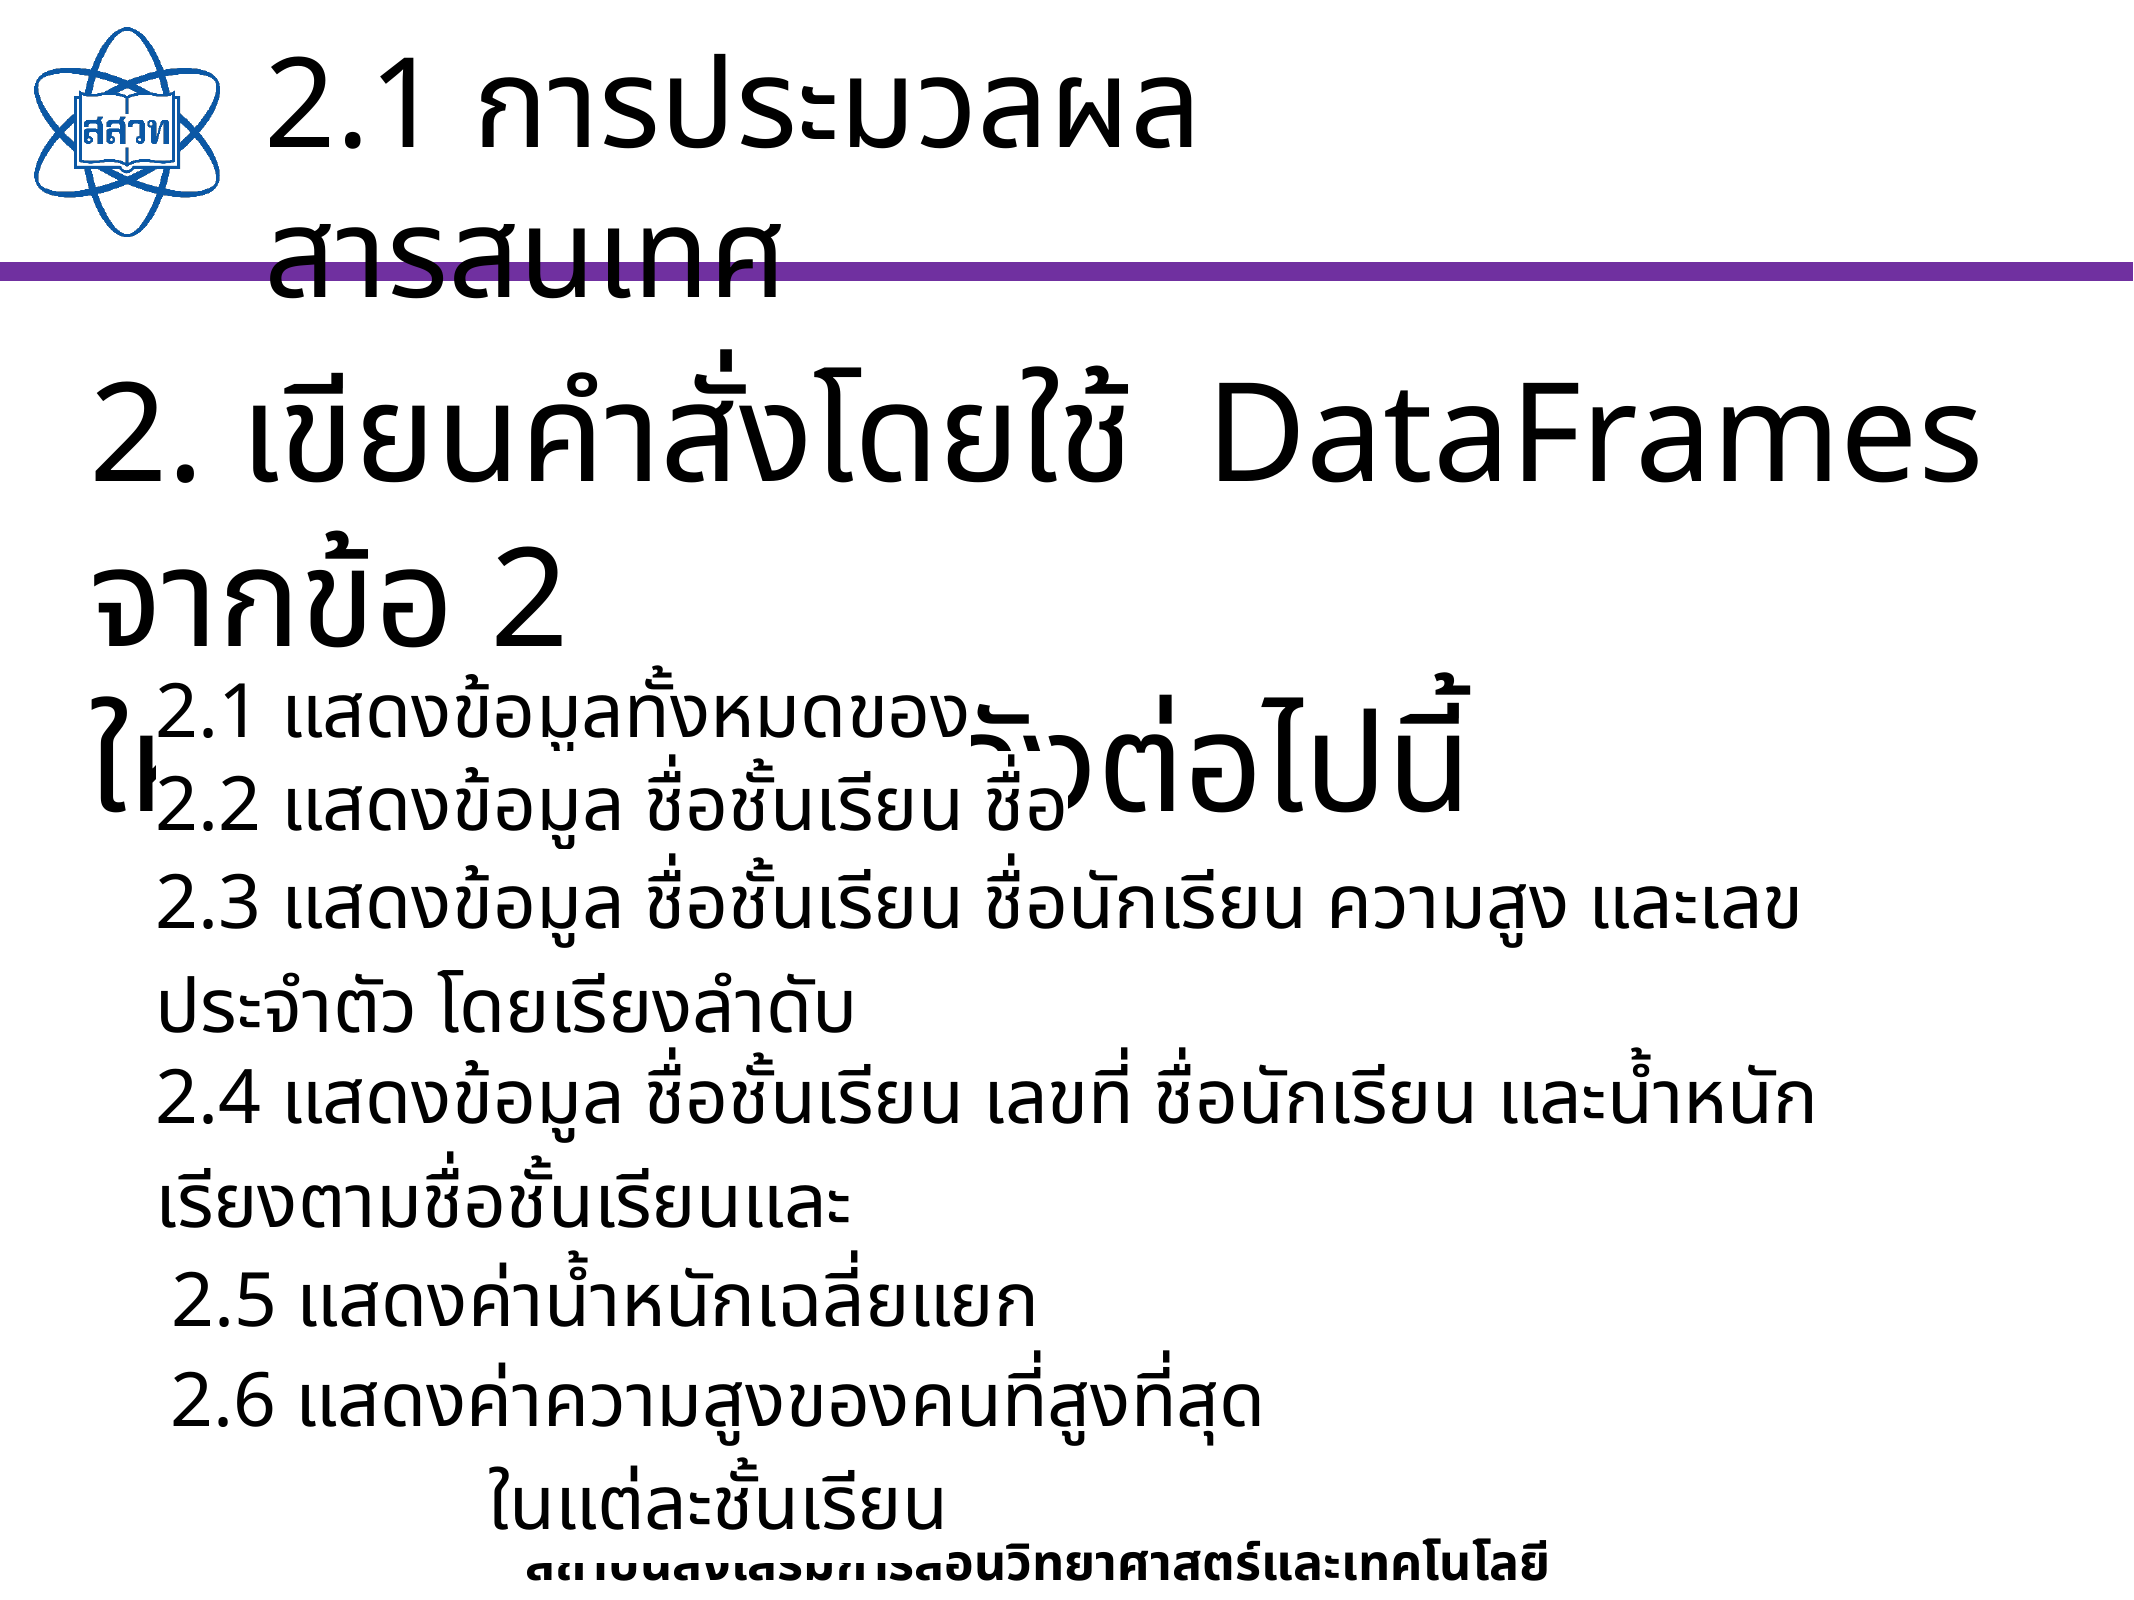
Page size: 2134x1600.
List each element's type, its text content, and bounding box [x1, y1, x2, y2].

text_box สถาบันส่งเสริมการสอนวิทยาศาสตร์และเทคโนโลยี [74, 1522, 2002, 1589]
text_box 2.2 แสดงข้อมูล ชื่อชั้นเรียน ชื่อนักเรียน และหมู่เลือด [140, 734, 1300, 833]
text_box 2.3 แสดงข้อมูล ชื่อชั้นเรียน ชื่อนักเรียน ความสูง และเลขประจำตัว โดยเรียงลำดับ ตามความสูง จากมากไปน้อย [140, 833, 1954, 1027]
text_box 2.6 แสดงค่าความสูงของคนที่สูงที่สุดในแต่ละชั้นเรียน [126, 1330, 1310, 1450]
text_box 2.5 แสดงค่าน้ำหนักเฉลี่ยแยกตามหมู่เลือด [140, 1230, 1071, 1330]
text_box 2. เขียนคำสั่งโดยใช้ DataFrames จากข้อ 2 ให้แสดงผลลัพธ์ดังต่อไปนี้ [74, 336, 2134, 685]
text_box 2.1 แสดงข้อมูลทั้งหมดของการรวมข้อมูล [140, 641, 1066, 734]
text_box 2.1 การประมวลผลสารสนเทศ [256, 88, 1347, 257]
text_box 2.4 แสดงข้อมูล ชื่อชั้นเรียน เลขที่ ชื่อนักเรียน และน้ำหนัก เรียงตามชื่อชั้นเรียนและ เลขที่จากน้อยไปมาก [140, 1027, 1954, 1252]
picture [33, 27, 220, 237]
